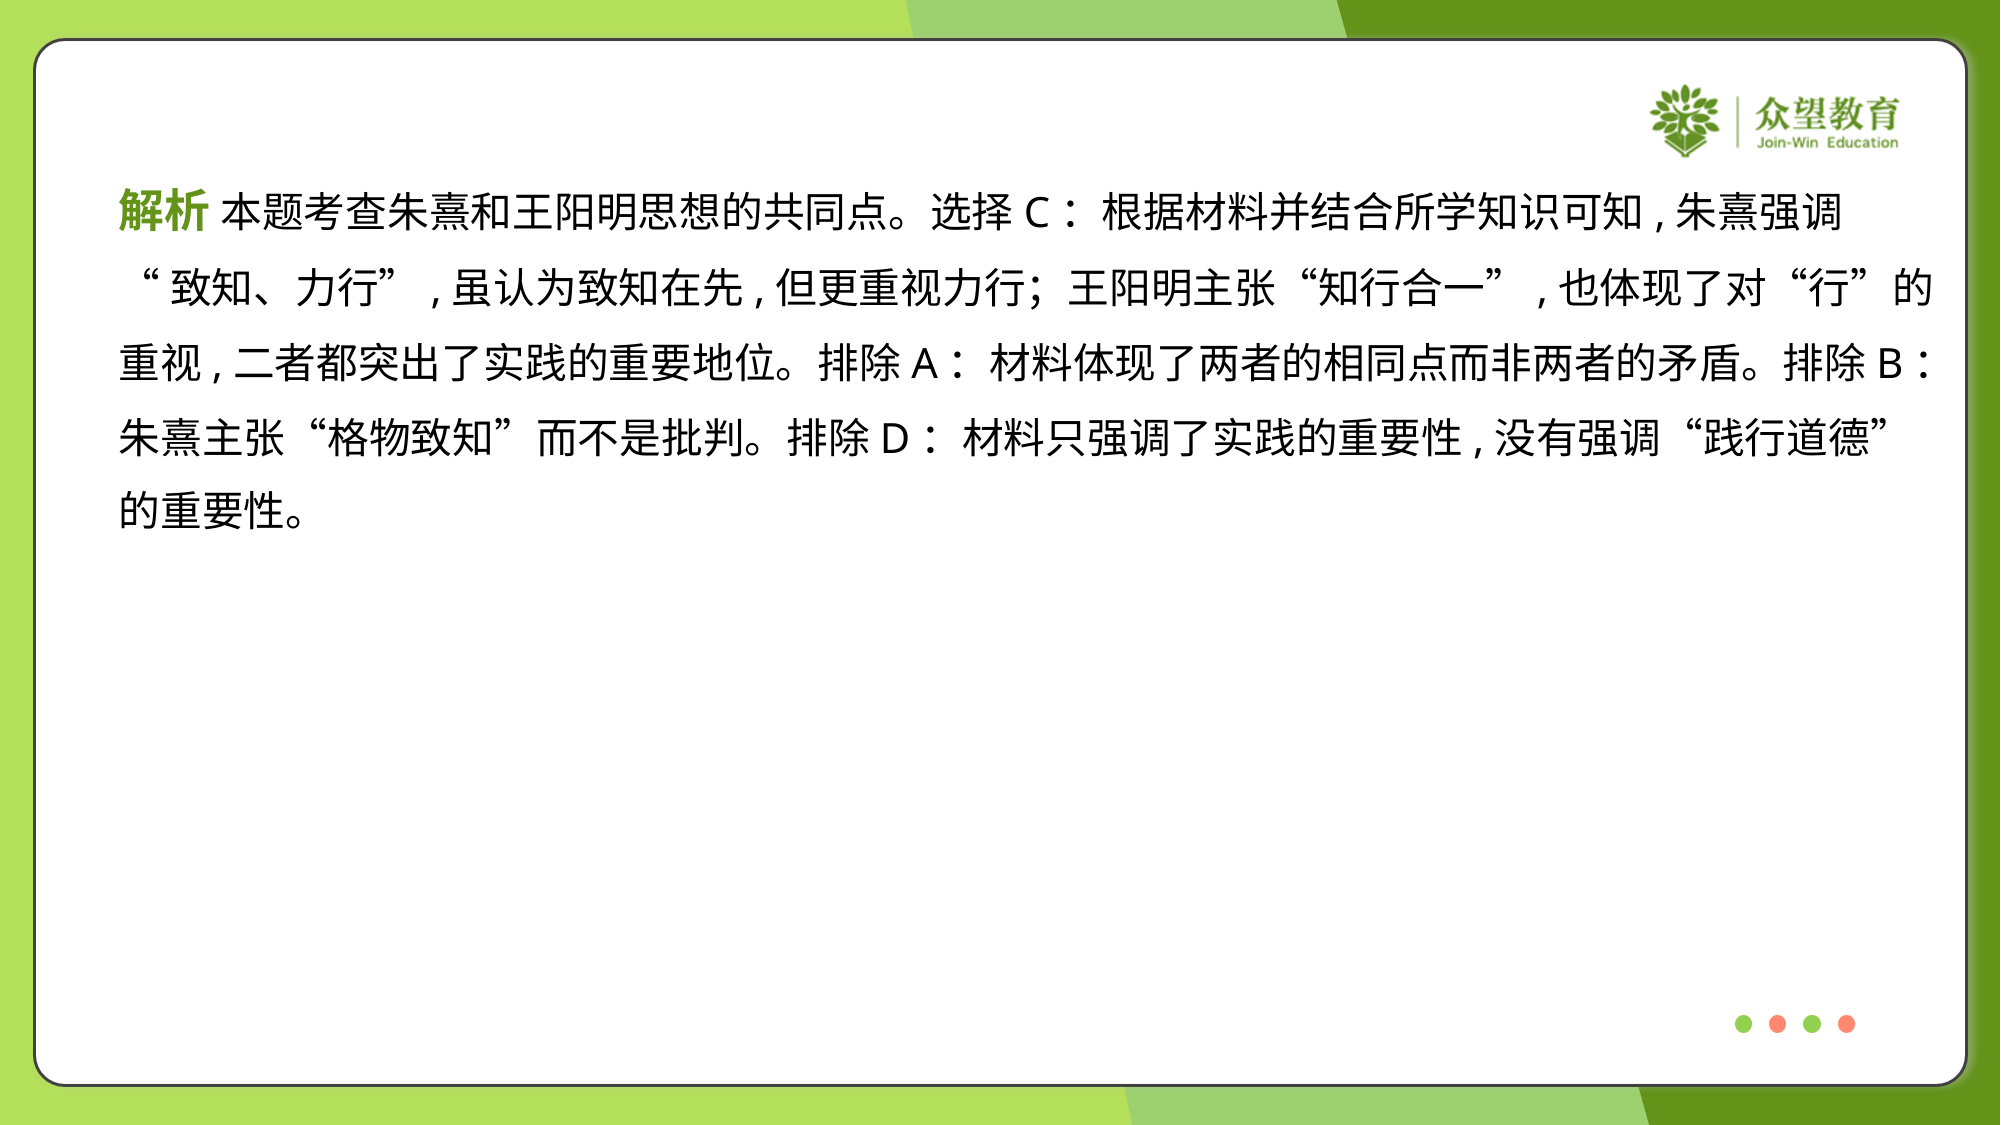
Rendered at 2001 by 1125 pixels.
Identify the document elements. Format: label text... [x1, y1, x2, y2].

text_box 解析 本题考查朱熹和王阳明思想的共同点。选择C：根据材料并结合所学知识可知,朱熹强调 “致知、力行”,虽认为致知在先,但更重视力行；王阳明主张“知行合一”,也体现了对“行”的 重视,二者都突出了实践的重要地位。排除A：材料体现了两者的相同点而非两者的矛盾。排除B： 朱熹主张“格物致知”而不是批判。排除D：材料只强调了实践的重要性,没有强调“践行道德” 的重要性。 [118, 159, 1883, 527]
picture [0, 0, 2000, 1125]
